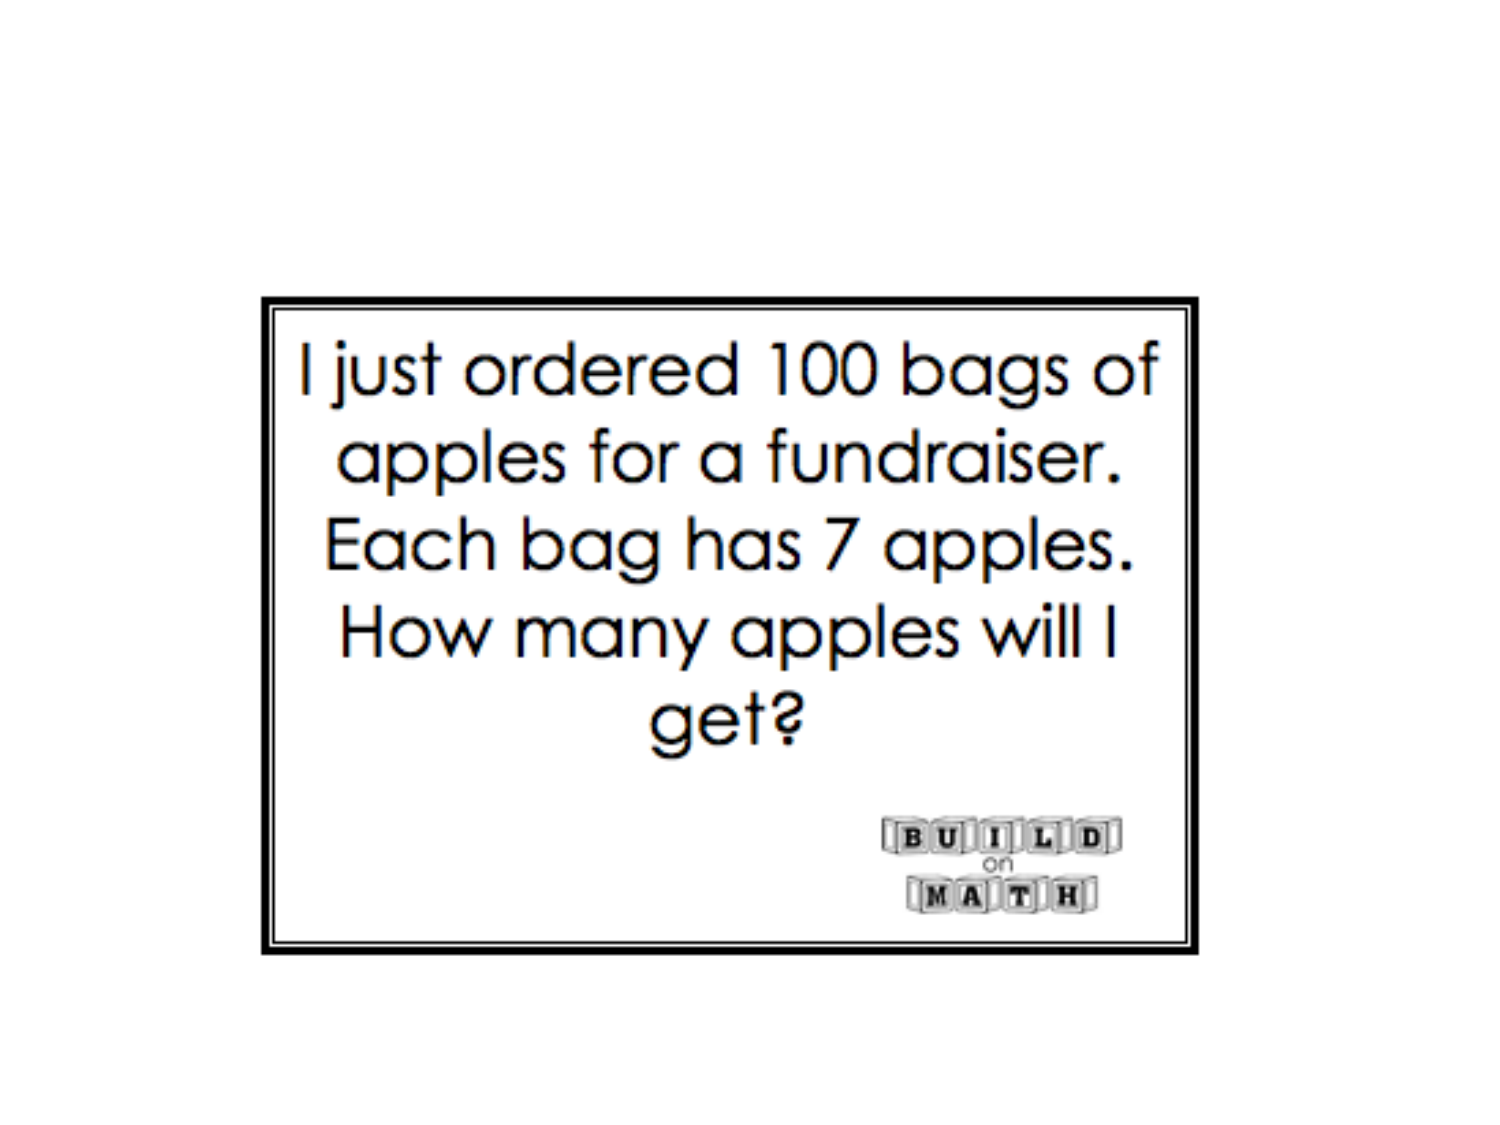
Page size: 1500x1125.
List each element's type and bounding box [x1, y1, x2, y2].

list [74, 262, 1426, 1006]
